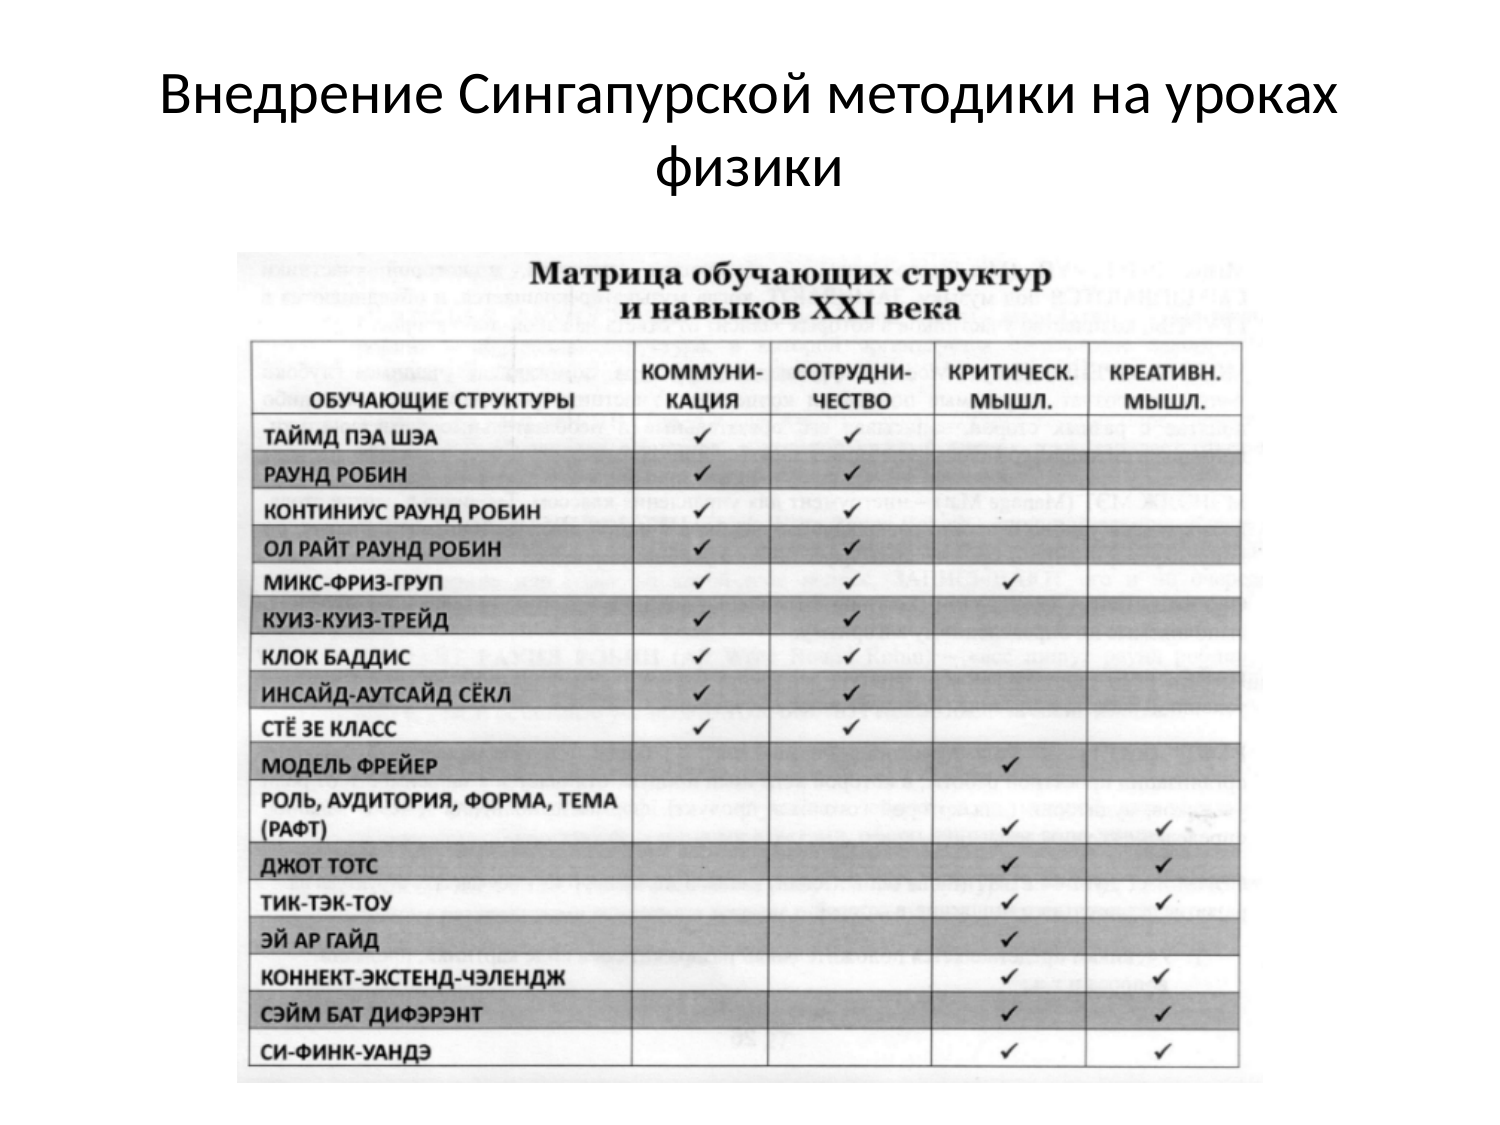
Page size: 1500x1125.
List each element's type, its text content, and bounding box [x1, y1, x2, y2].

title Внедрение Сингапурской методики на уроках физики [75, 45, 1425, 279]
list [237, 252, 1263, 1084]
